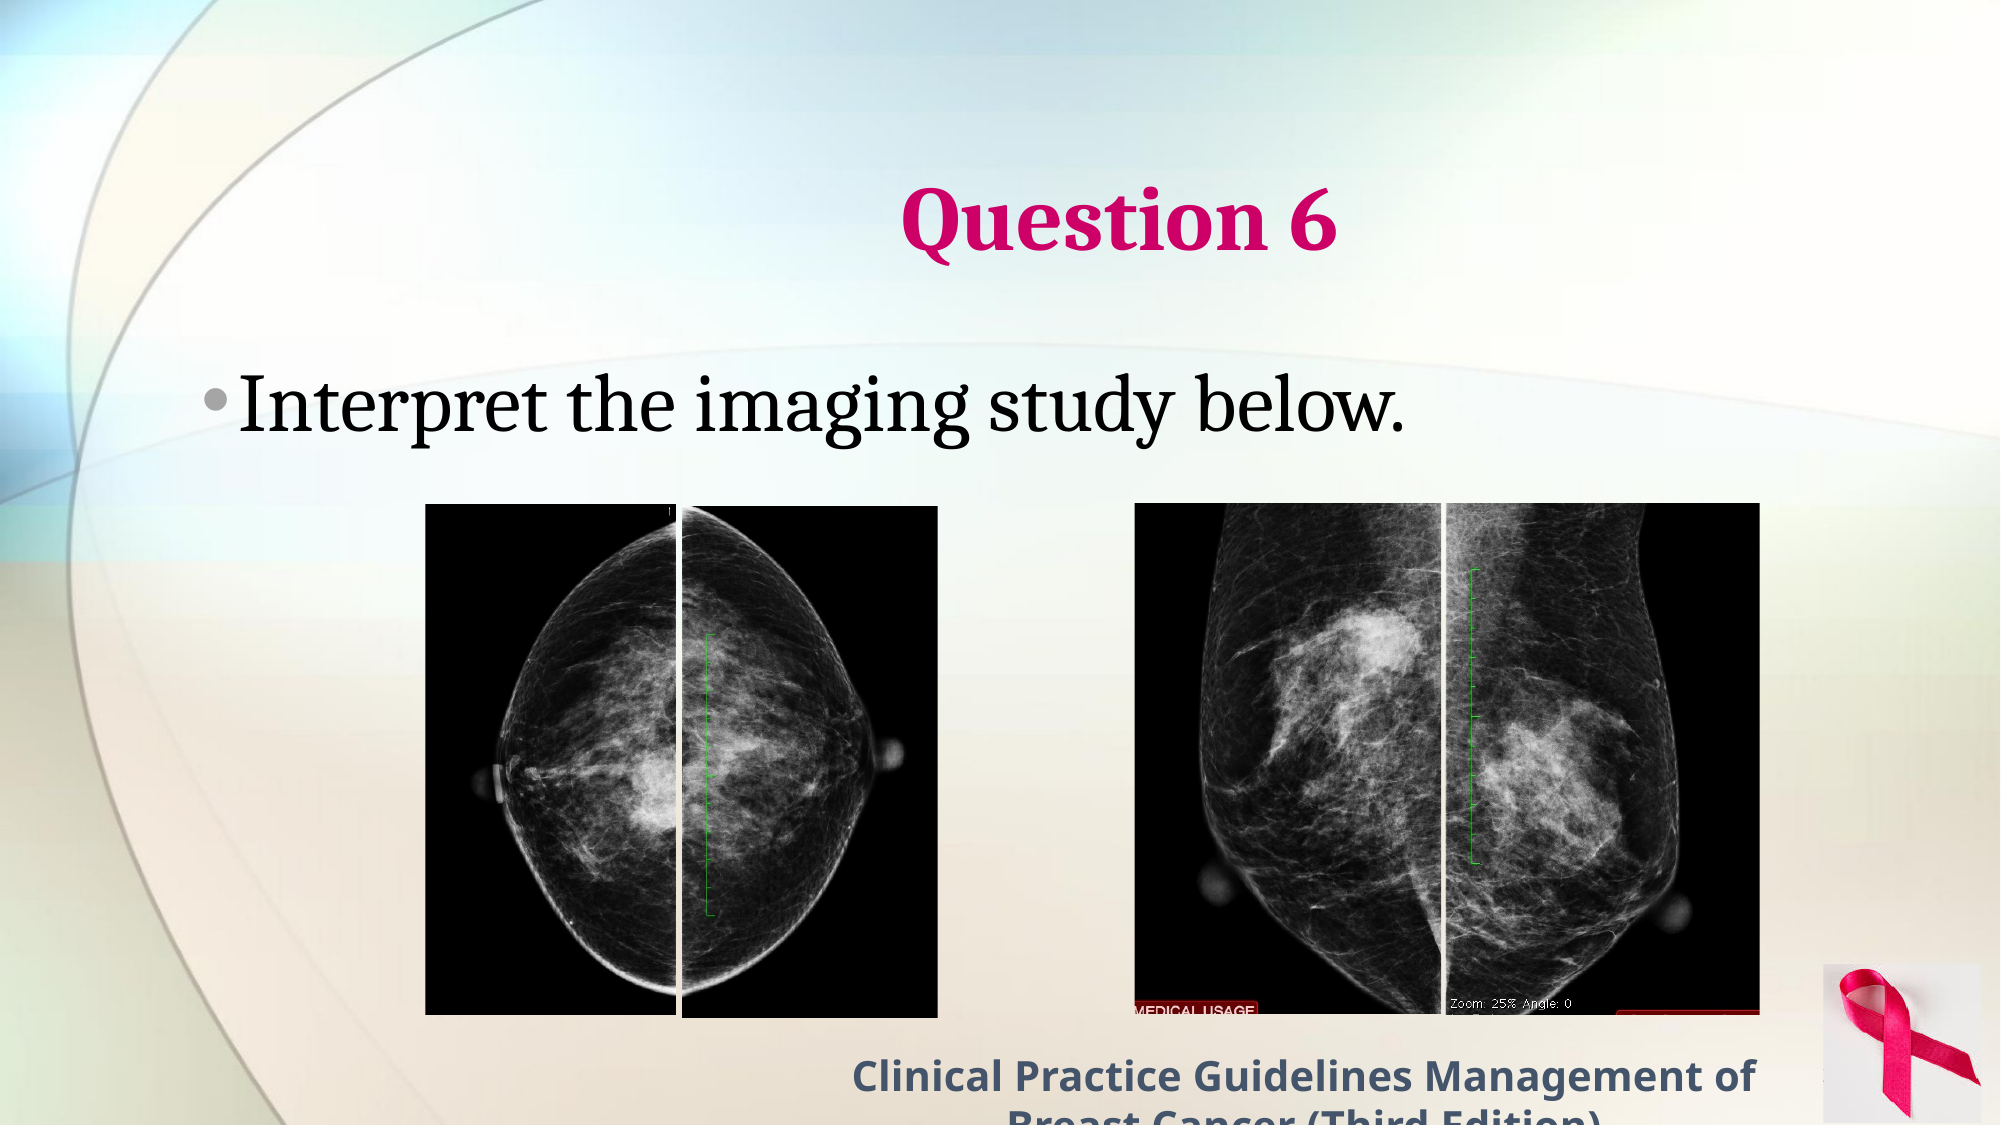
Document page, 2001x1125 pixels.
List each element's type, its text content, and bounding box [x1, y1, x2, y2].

picture [0, 0, 2001, 1125]
text_box Clinical Practice Guidelines Management of Breast Cancer (Third Edition) [788, 1042, 1820, 1125]
picture [679, 506, 938, 1018]
picture [1445, 503, 1760, 1015]
picture [1134, 503, 1442, 1015]
list Interpret the imaging study below. [186, 351, 1863, 1066]
picture [424, 504, 676, 1015]
title Question 6 [380, 104, 1862, 323]
